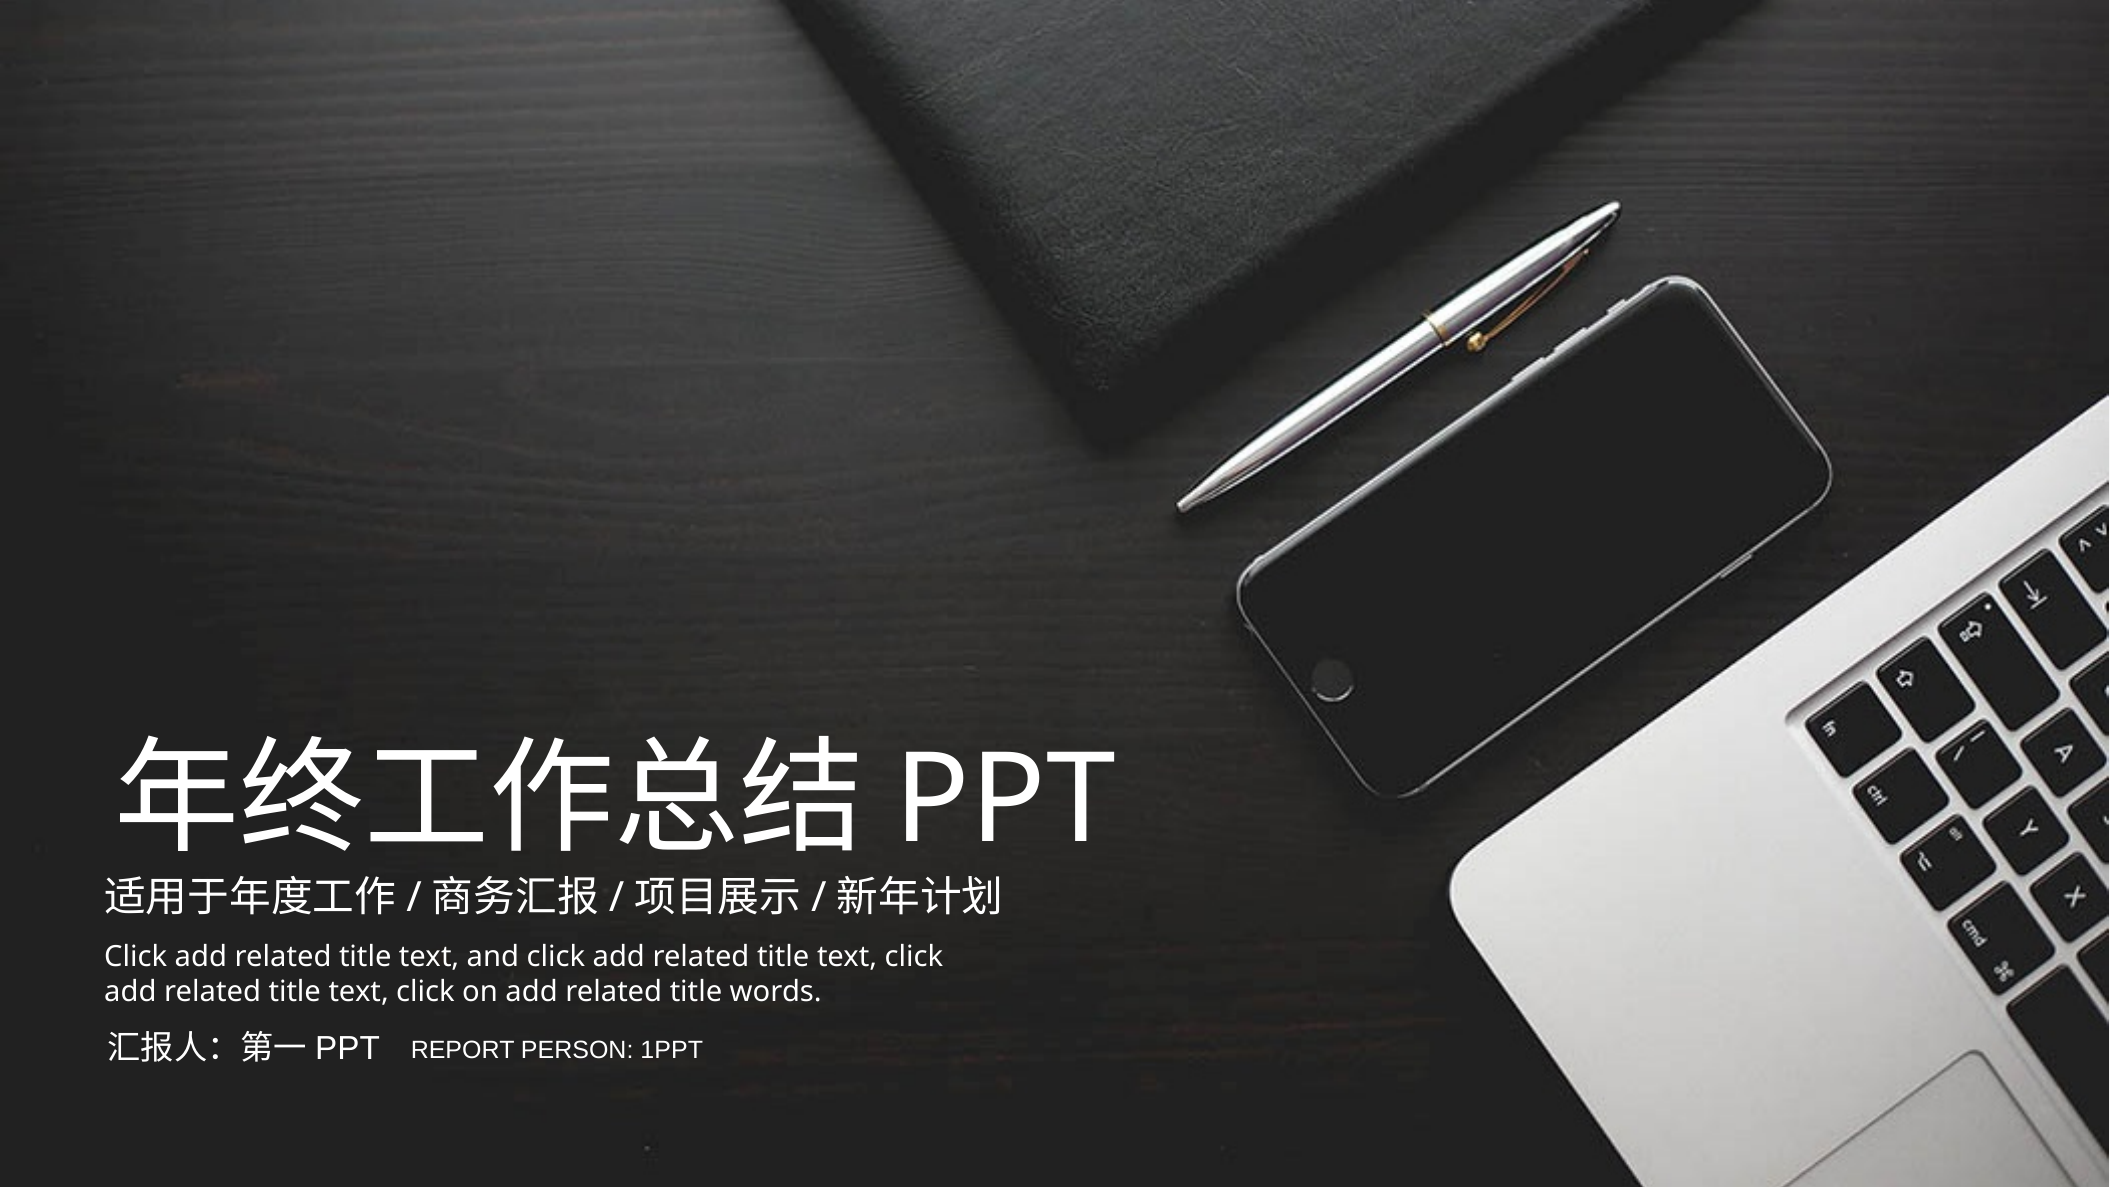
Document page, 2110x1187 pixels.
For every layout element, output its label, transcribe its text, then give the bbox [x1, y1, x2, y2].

text_box Click add related title text, and click add related title text, click add related title text, click on add related title words. [92, 931, 1002, 1013]
text_box 适用于年度工作/商务汇报/项目展示/新年计划 [92, 863, 1032, 925]
text_box [0, 0, 2110, 1187]
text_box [92, 1018, 767, 1074]
text_box 年终工作总结PPT [103, 711, 1128, 873]
